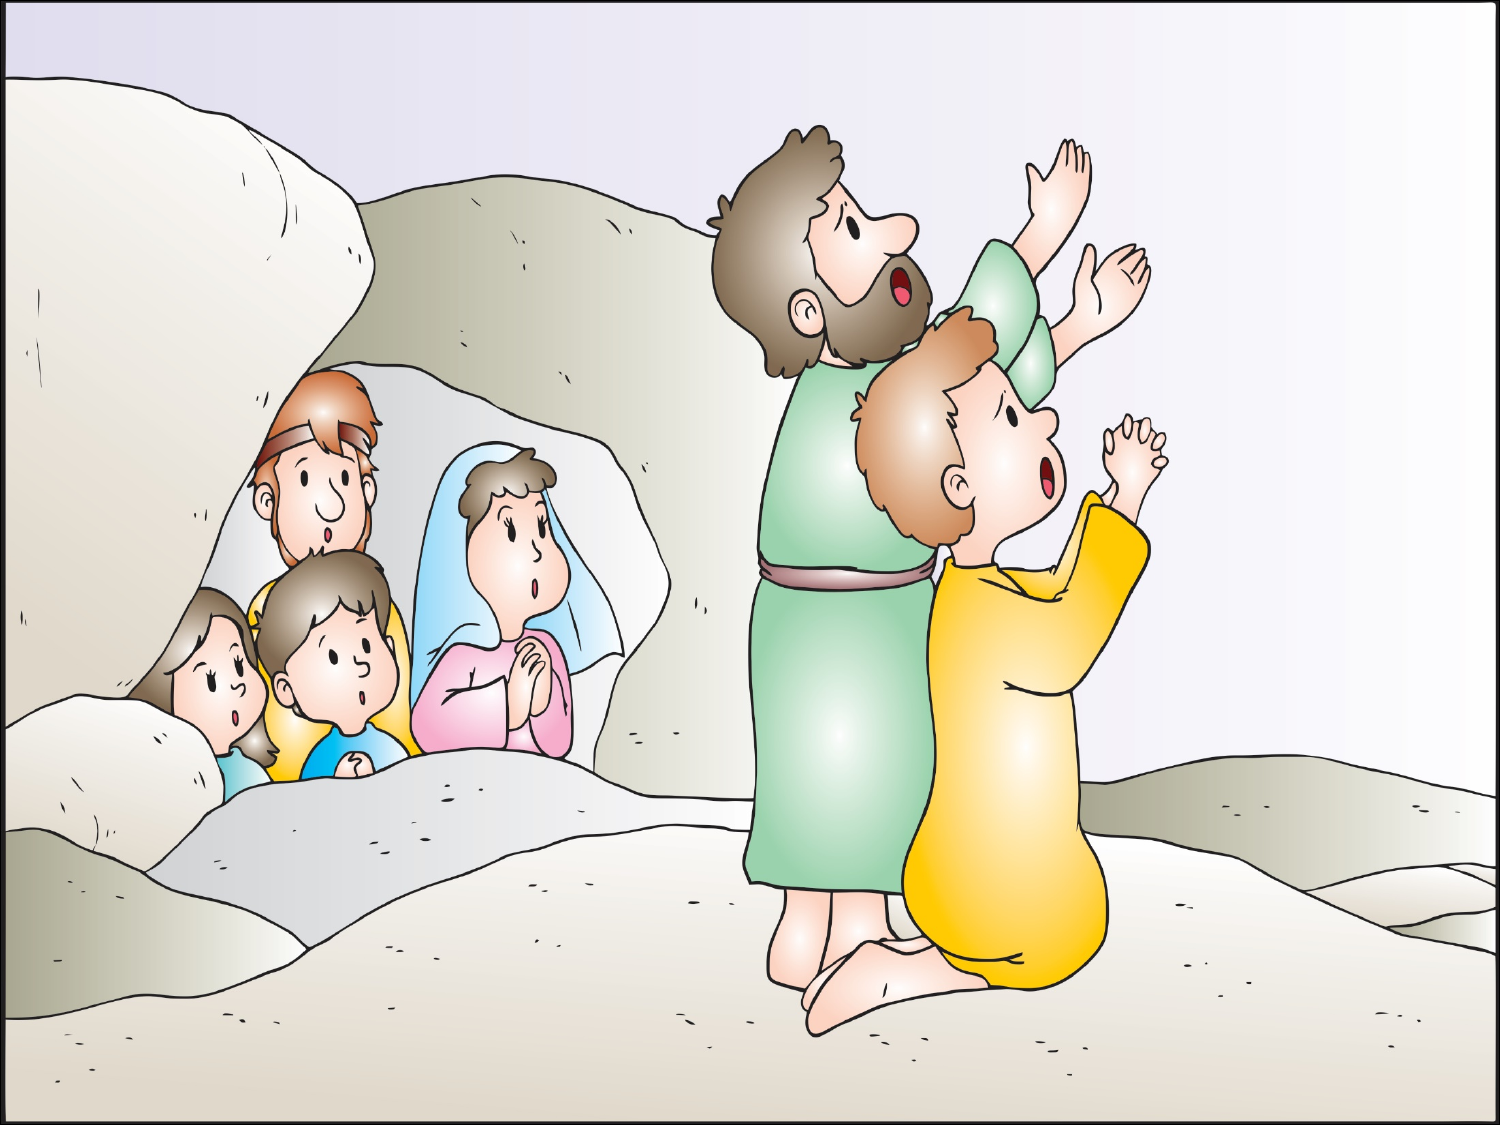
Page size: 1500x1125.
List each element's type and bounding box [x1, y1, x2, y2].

list [0, 0, 1500, 1125]
